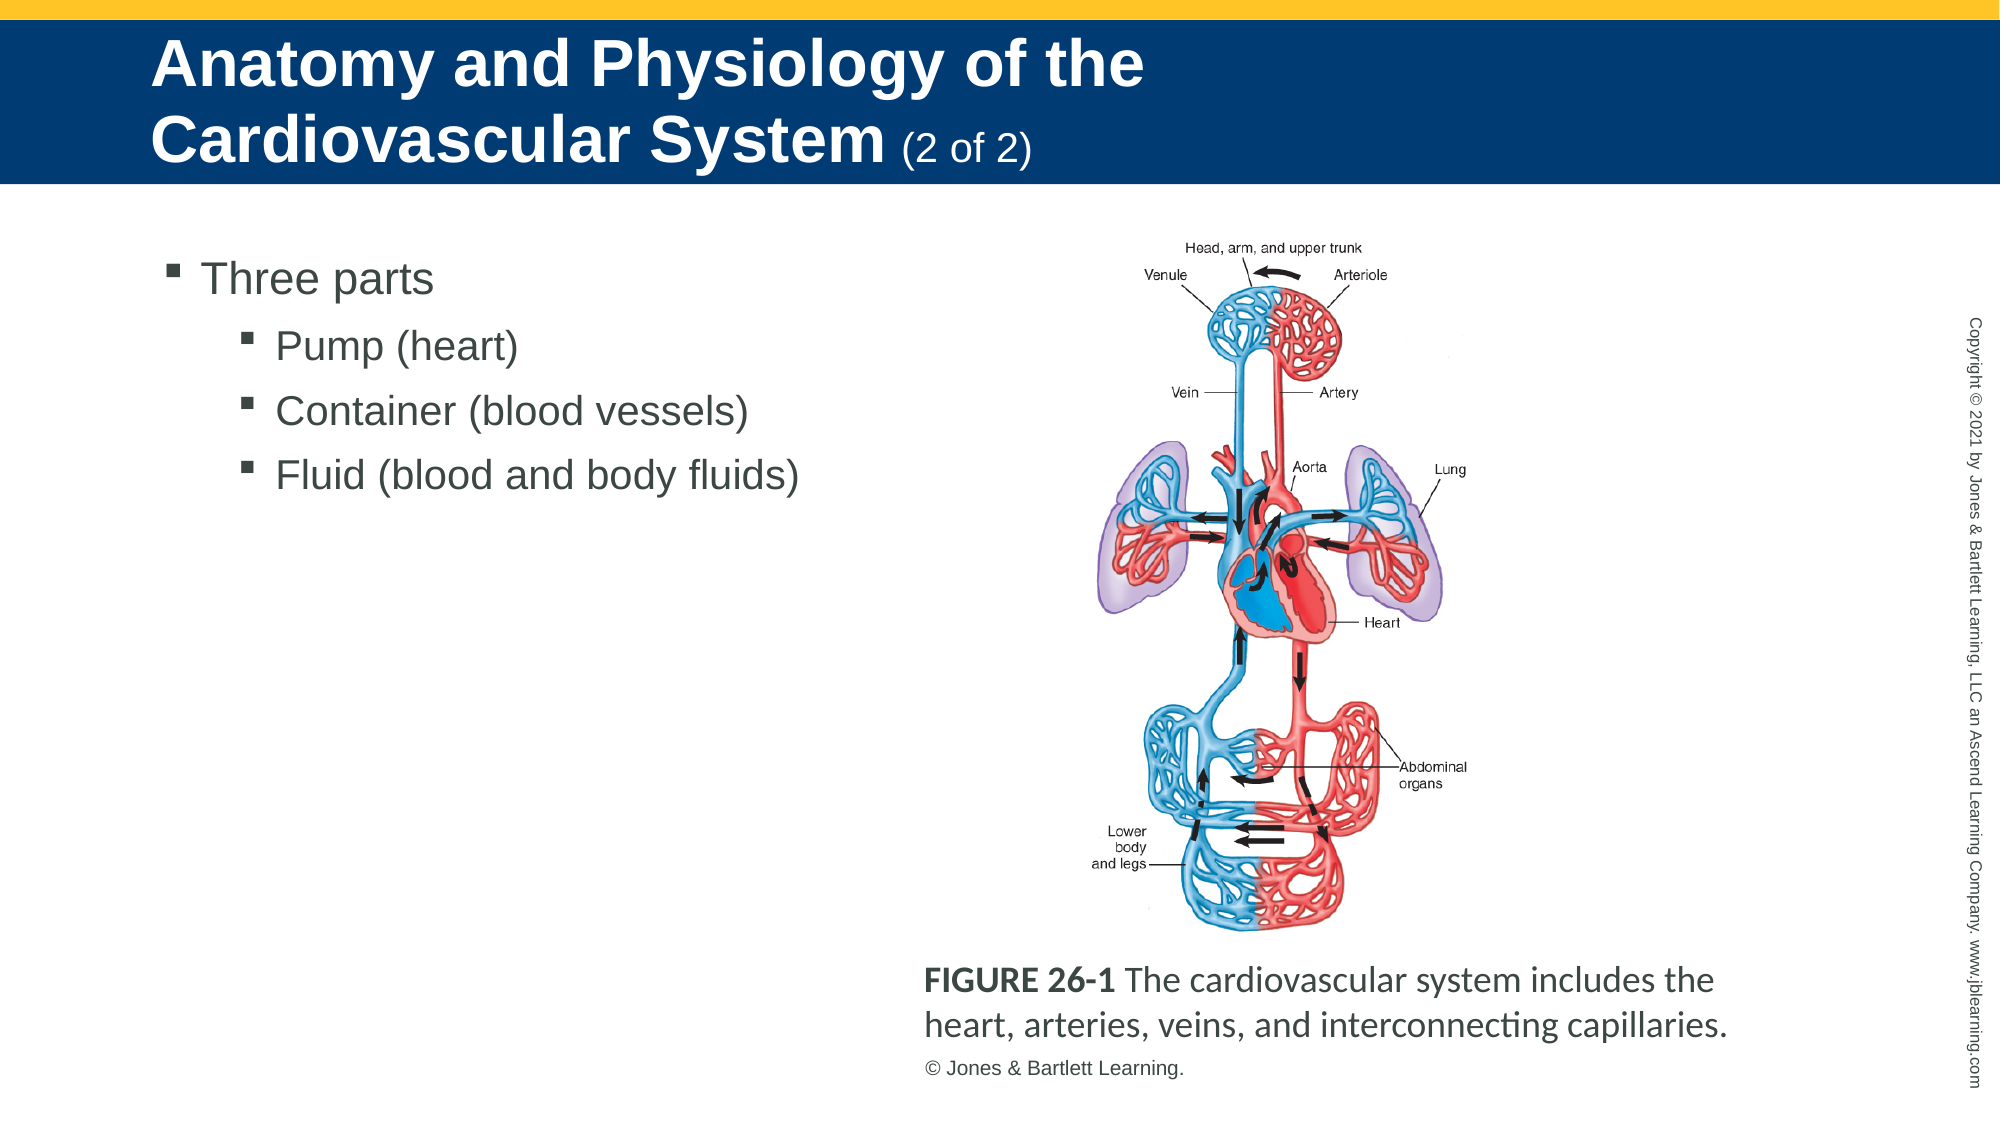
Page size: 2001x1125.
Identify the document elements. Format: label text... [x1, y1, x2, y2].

text_box © Jones & Bartlett Learning. [910, 1047, 1200, 1087]
title Anatomy and Physiology of the Cardiovascular System (2 of 2) [0, 19, 2000, 185]
list Three parts Pump (heart) Container (blood vessels) Fluid (blood and body fluids) [147, 241, 1836, 1013]
text_box FIGURE 26-1 The cardiovascular system includes the heart, arteries, veins, and interconnecting capillaries. [909, 947, 1760, 1053]
picture [1079, 219, 1481, 944]
